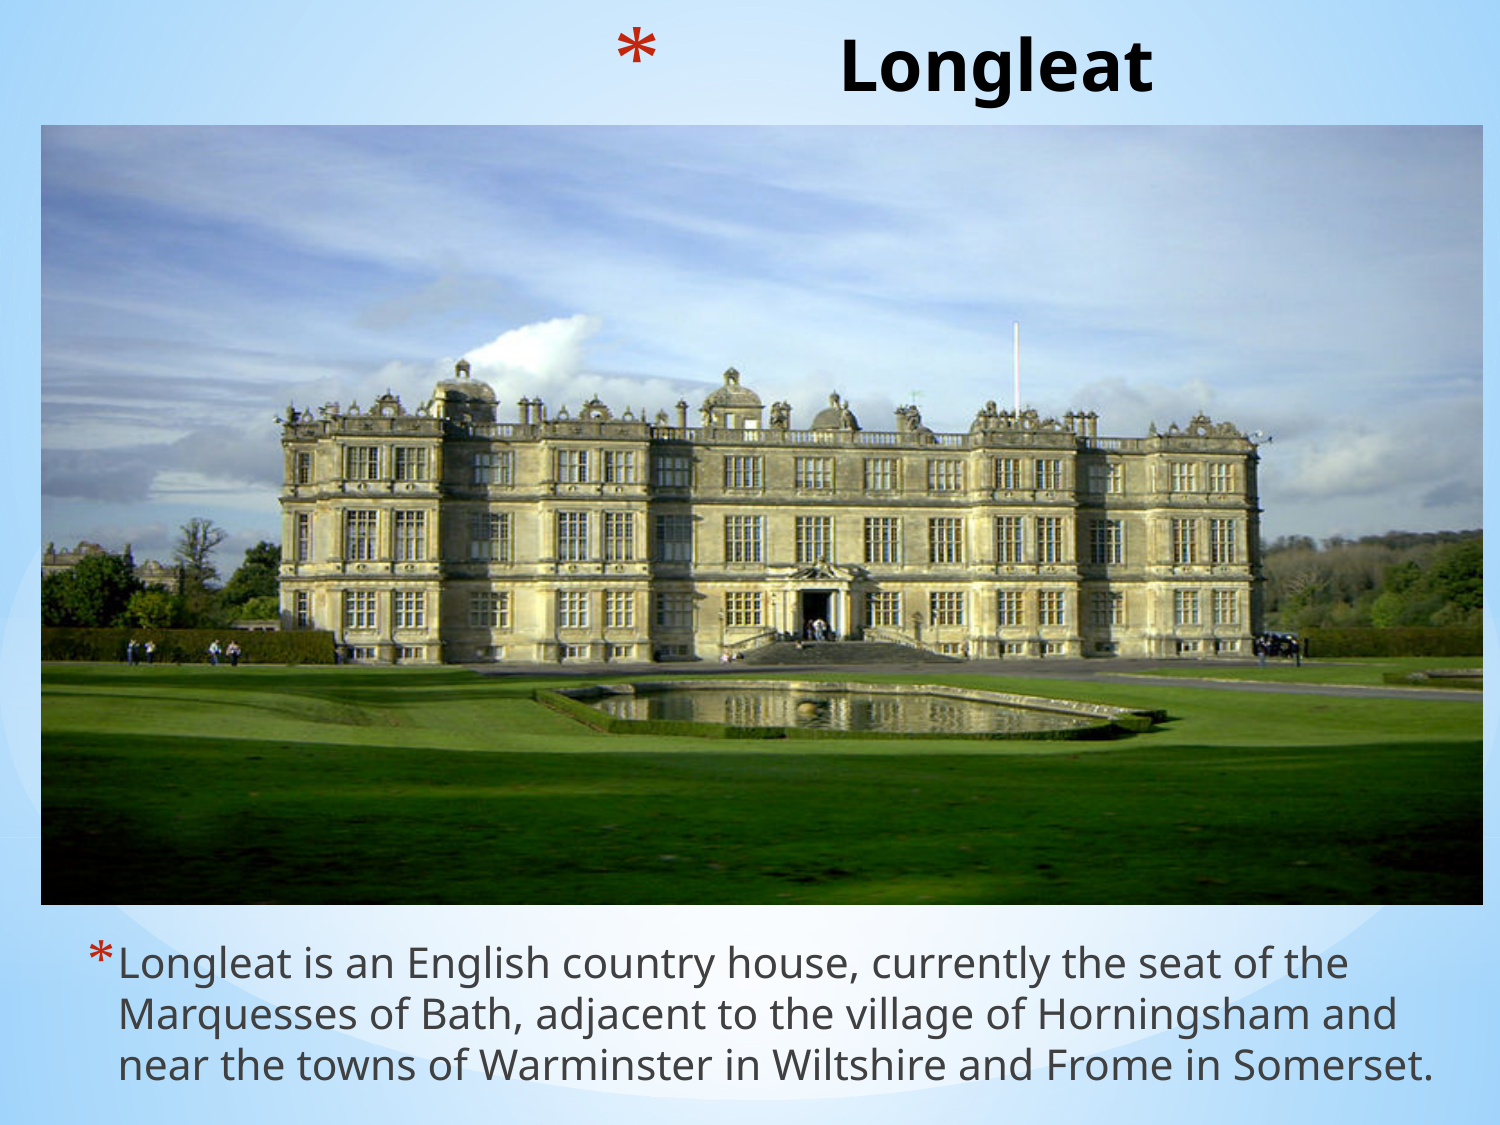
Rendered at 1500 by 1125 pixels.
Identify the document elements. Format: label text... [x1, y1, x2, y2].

list Longleat is an English country house, currently the seat of the Marquesses of Bath, adjacent to the village of Horningsham and near the towns of Warminster in Wiltshire and Frome in Somerset. [64, 928, 1471, 1100]
picture [41, 125, 1483, 905]
title Longleat [101, 11, 1171, 122]
